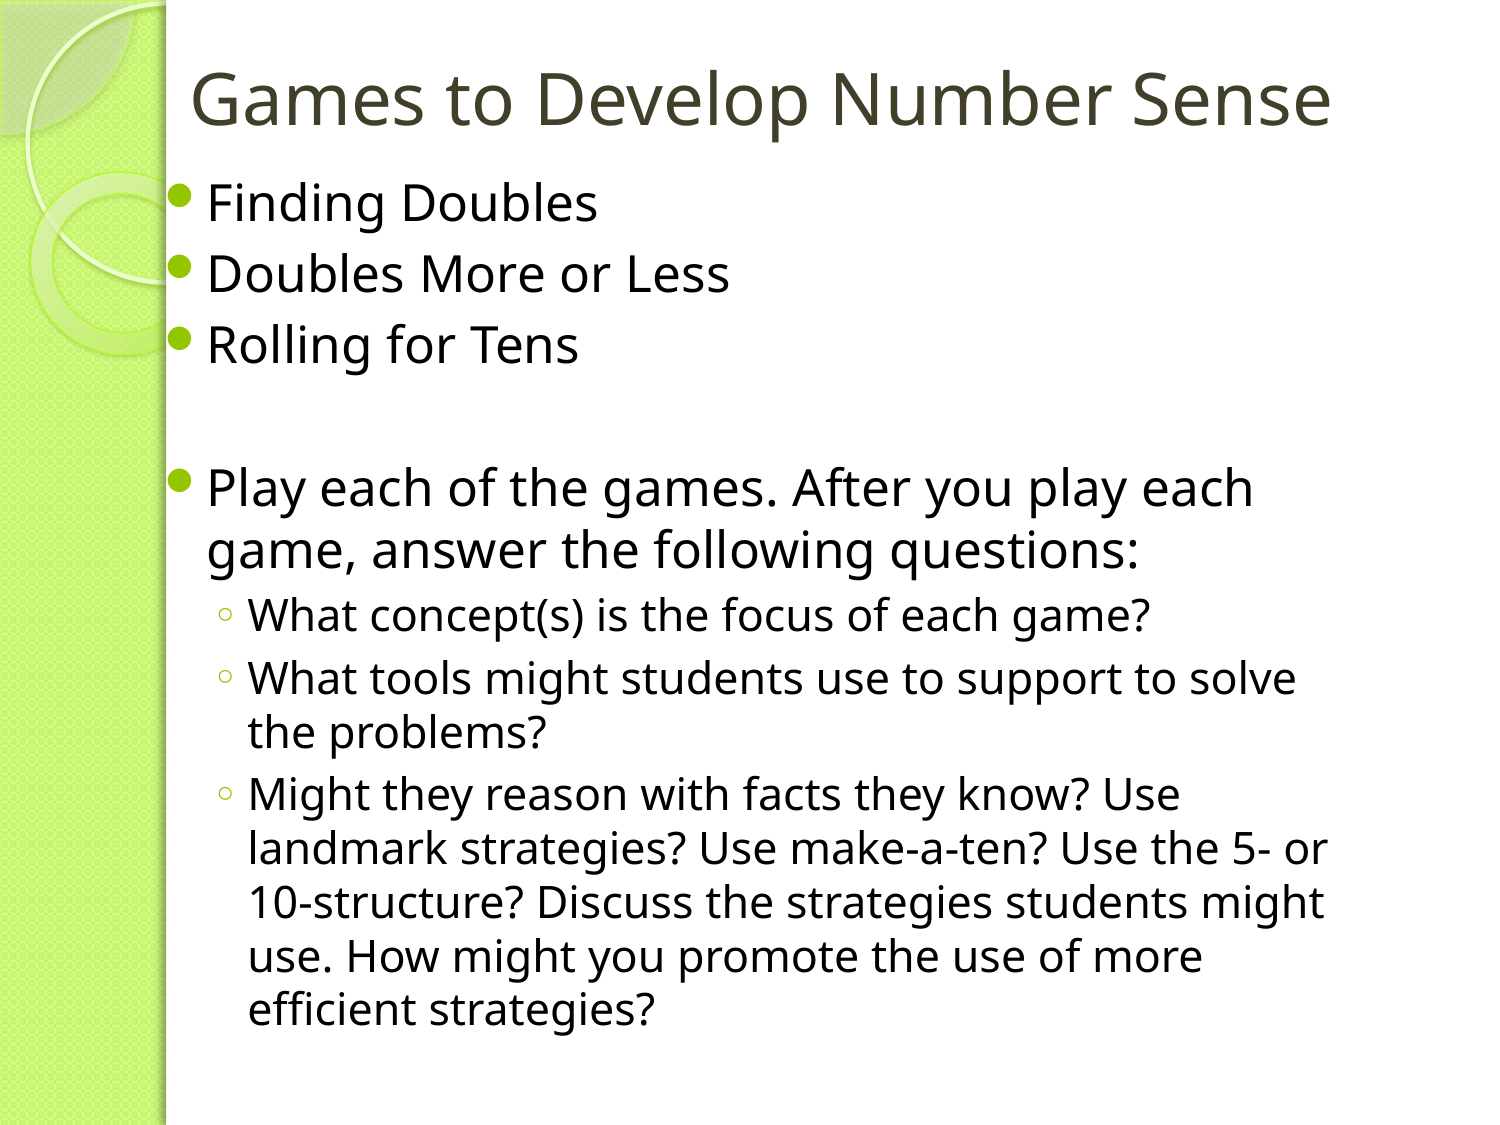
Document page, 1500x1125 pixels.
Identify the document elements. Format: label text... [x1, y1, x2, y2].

title Games to Develop Number Sense [174, 37, 1400, 155]
list Finding Doubles Doubles More or Less Rolling for Tens Play each of the games. After you play each game, answer the following questions: What concept(s) is the focus of each game? What tools might students use to support to solve the problems? Might they reason with facts they know? Use landmark strategies? Use make-a-ten? Use the 5- or 10-structure? Discuss the strategies students might use. How might you promote the use of more efficient strategies? [137, 162, 1363, 1050]
